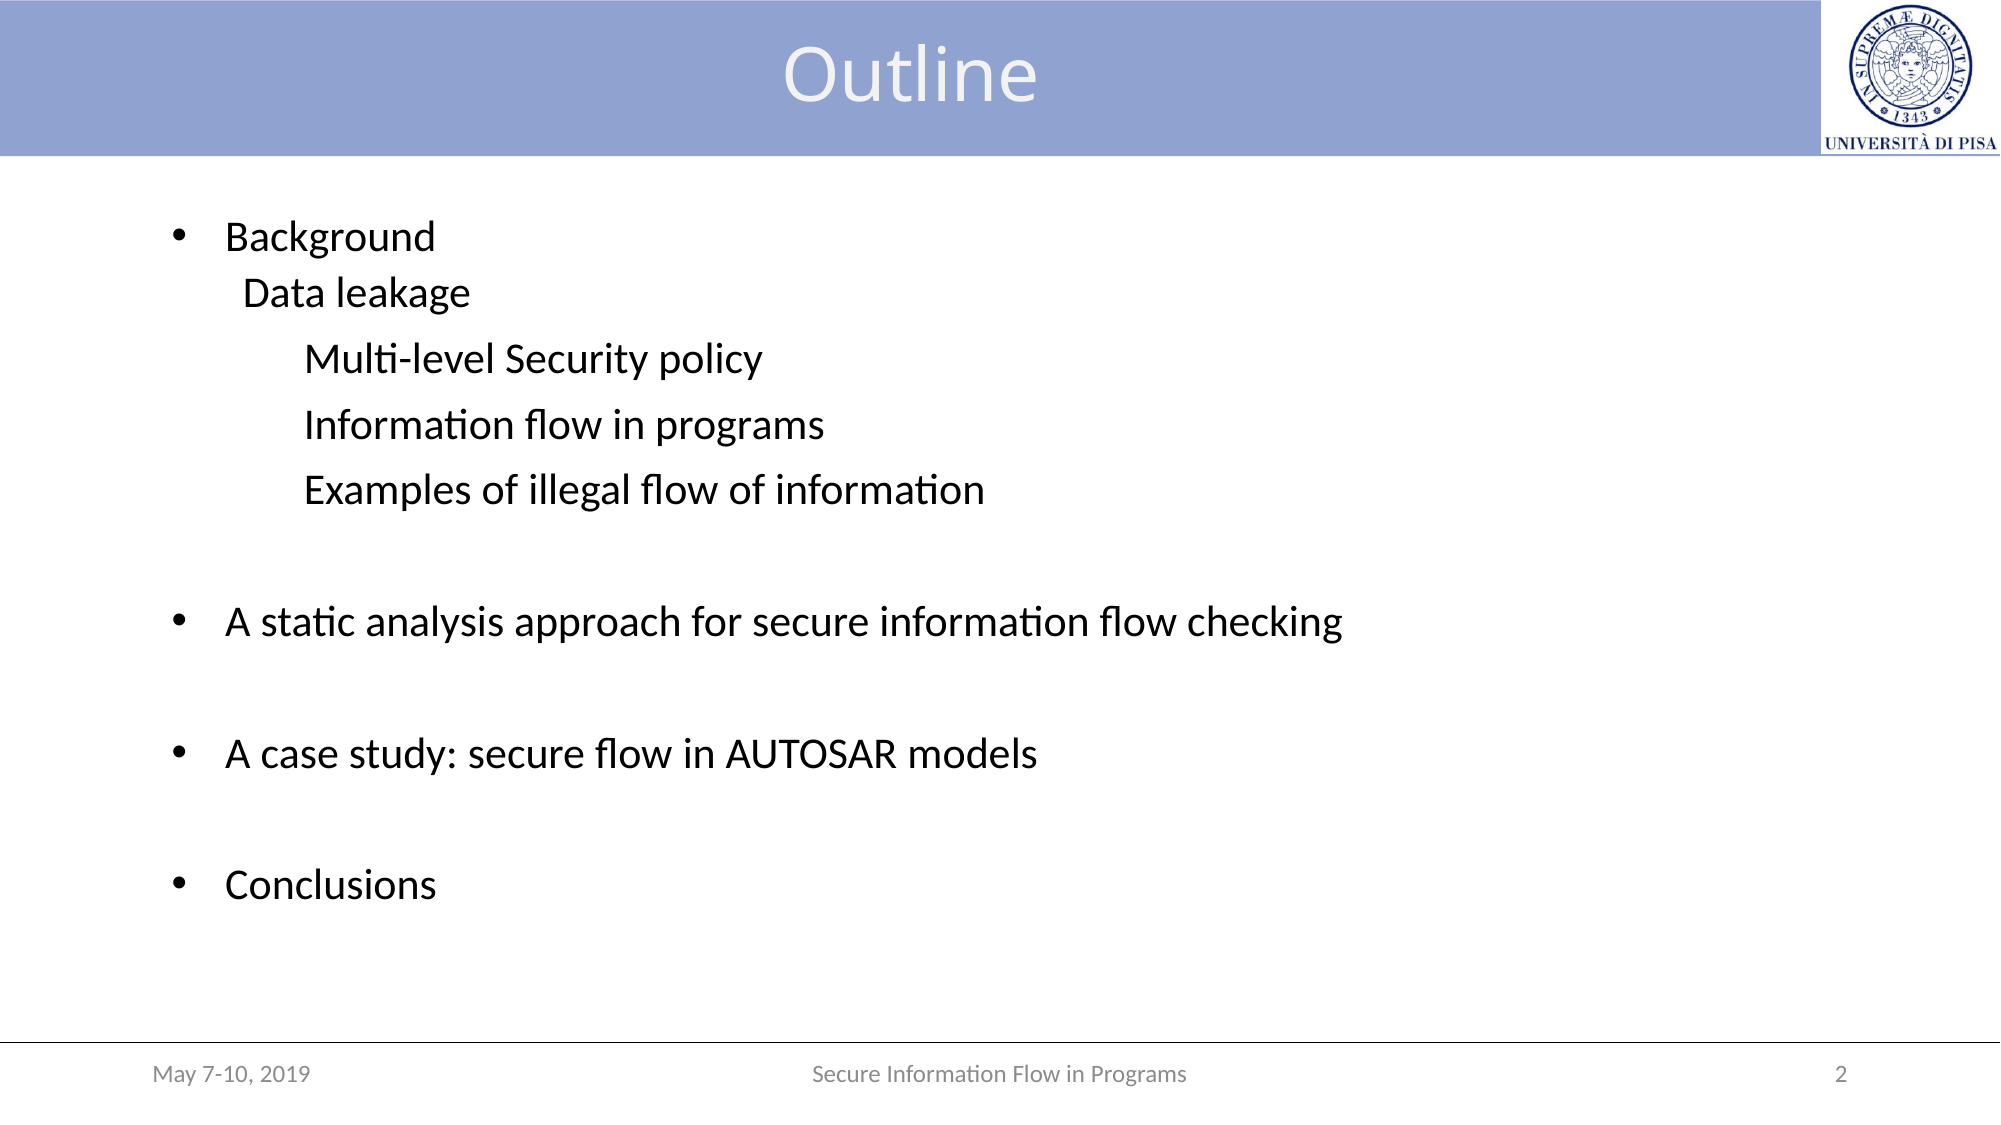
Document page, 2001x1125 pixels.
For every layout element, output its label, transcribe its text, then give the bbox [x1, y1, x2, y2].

slide_number 2 [1412, 1042, 1863, 1103]
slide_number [137, 1042, 588, 1103]
picture [1822, 0, 2000, 154]
title Outline [0, 0, 1822, 154]
list Background Data leakage Multi-level Security policy Information flow in programs Examples of illegal flow of information A static analysis approach for secure information flow checking A case study: secure flow in AUTOSAR models Conclusions [156, 205, 1809, 920]
footer Secure Information Flow in Programs [662, 1042, 1338, 1103]
